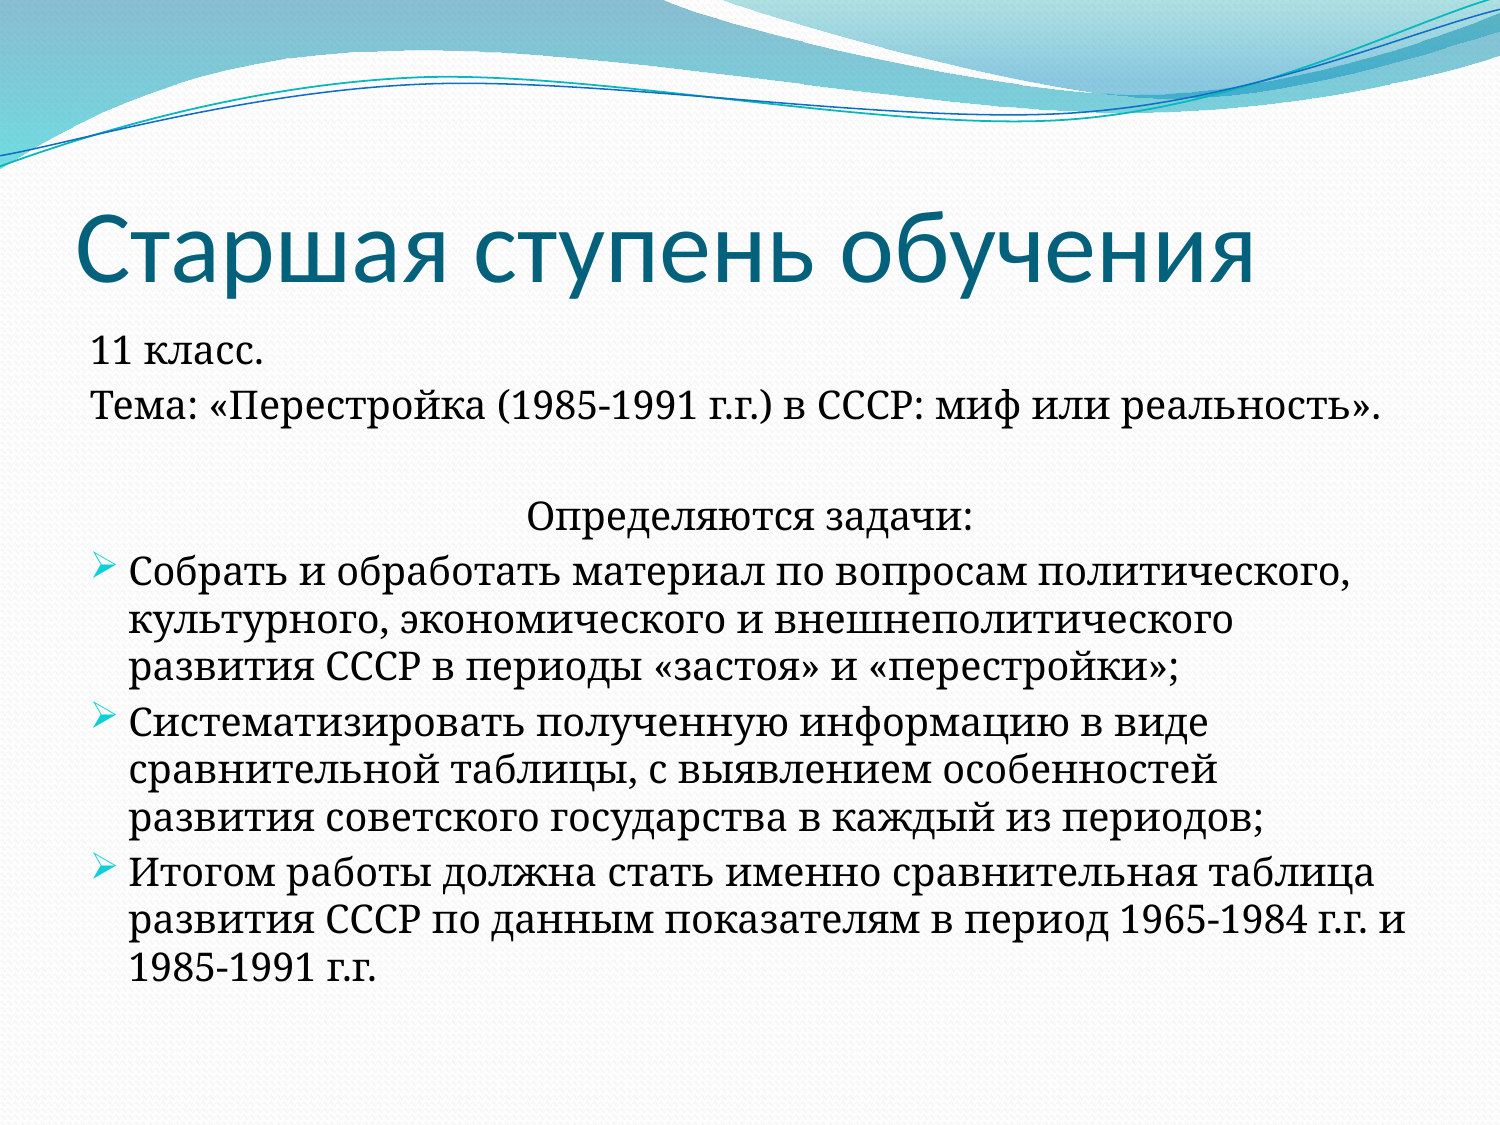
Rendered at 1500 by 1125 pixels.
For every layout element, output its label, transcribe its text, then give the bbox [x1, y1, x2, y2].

list 11 класс. Тема: «Перестройка (1985-1991 г.г.) в СССР: миф или реальность». Определяются задачи: Собрать и обработать материал по вопросам политического, культурного, экономического и внешнеполитического развития СССР в периоды «застоя» и «перестройки»; Систематизировать полученную информацию в виде сравнительной таблицы, с выявлением особенностей развития советского государства в каждый из периодов; Итогом работы должна стать именно сравнительная таблица развития СССР по данным показателям в период 1965-1984 г.г. и 1985-1991 г.г. [75, 317, 1425, 1038]
title Старшая ступень обучения [75, 115, 1425, 303]
